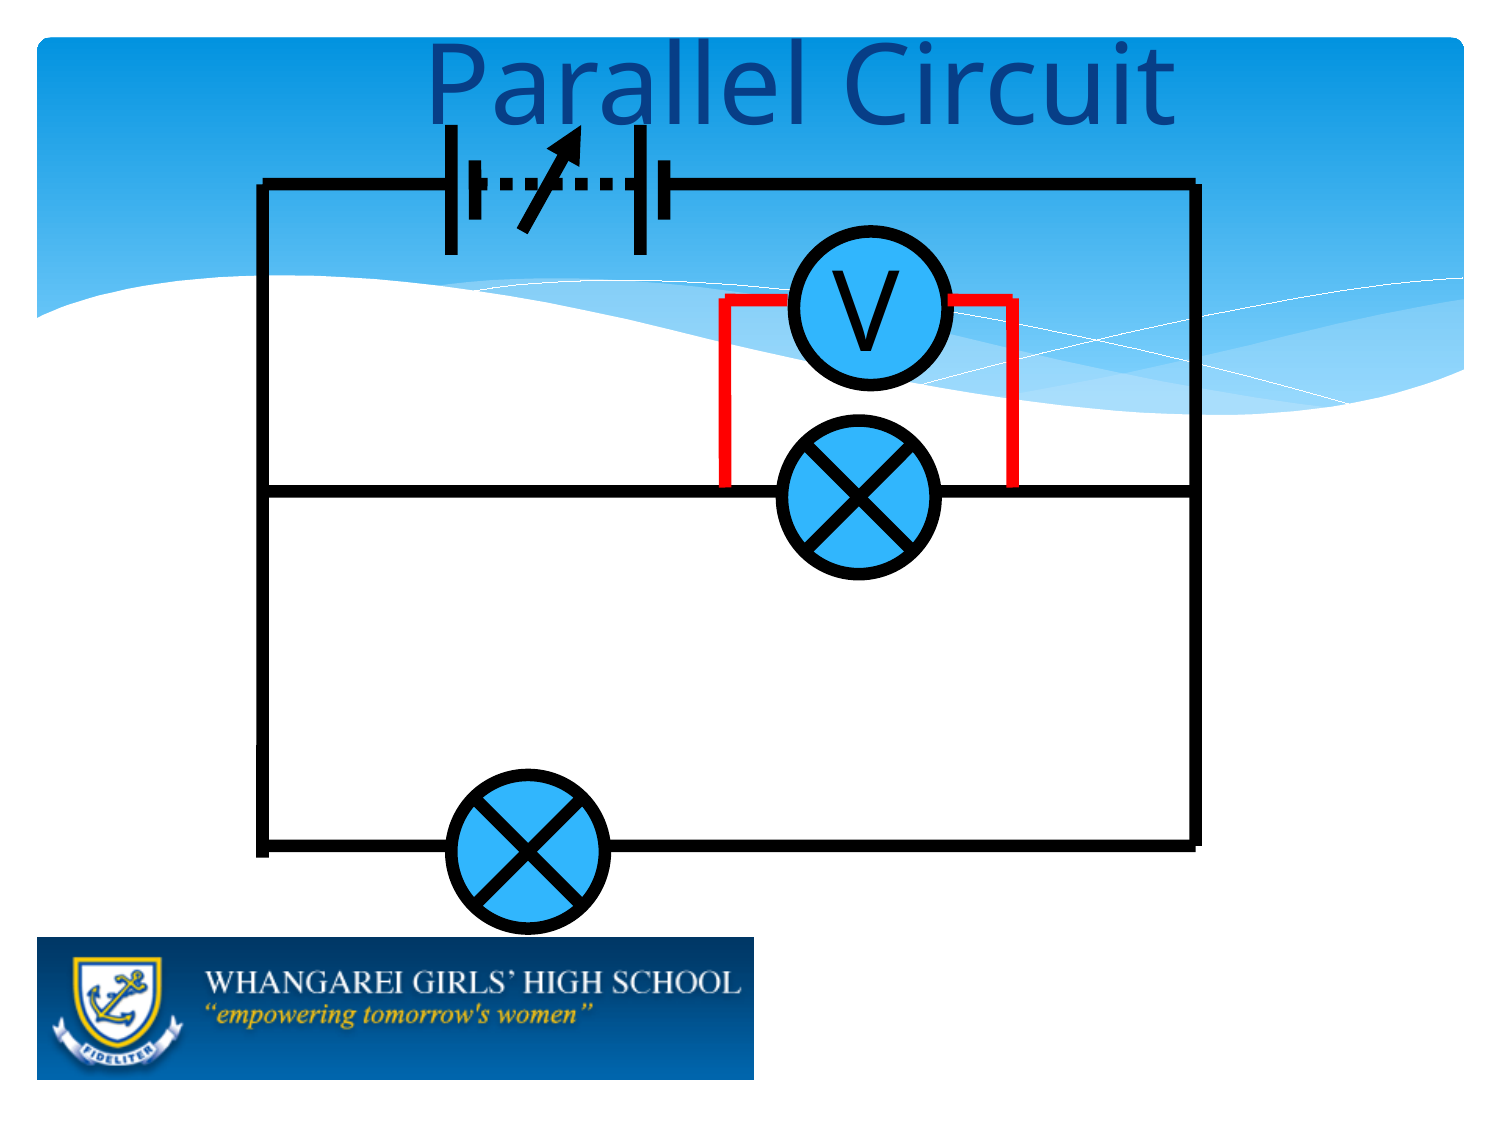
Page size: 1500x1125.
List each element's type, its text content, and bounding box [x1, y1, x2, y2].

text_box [450, 774, 606, 929]
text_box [781, 420, 936, 575]
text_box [793, 231, 948, 386]
picture [37, 937, 754, 1080]
list Parallel Circuit [407, 31, 1471, 185]
text_box [522, 124, 582, 232]
